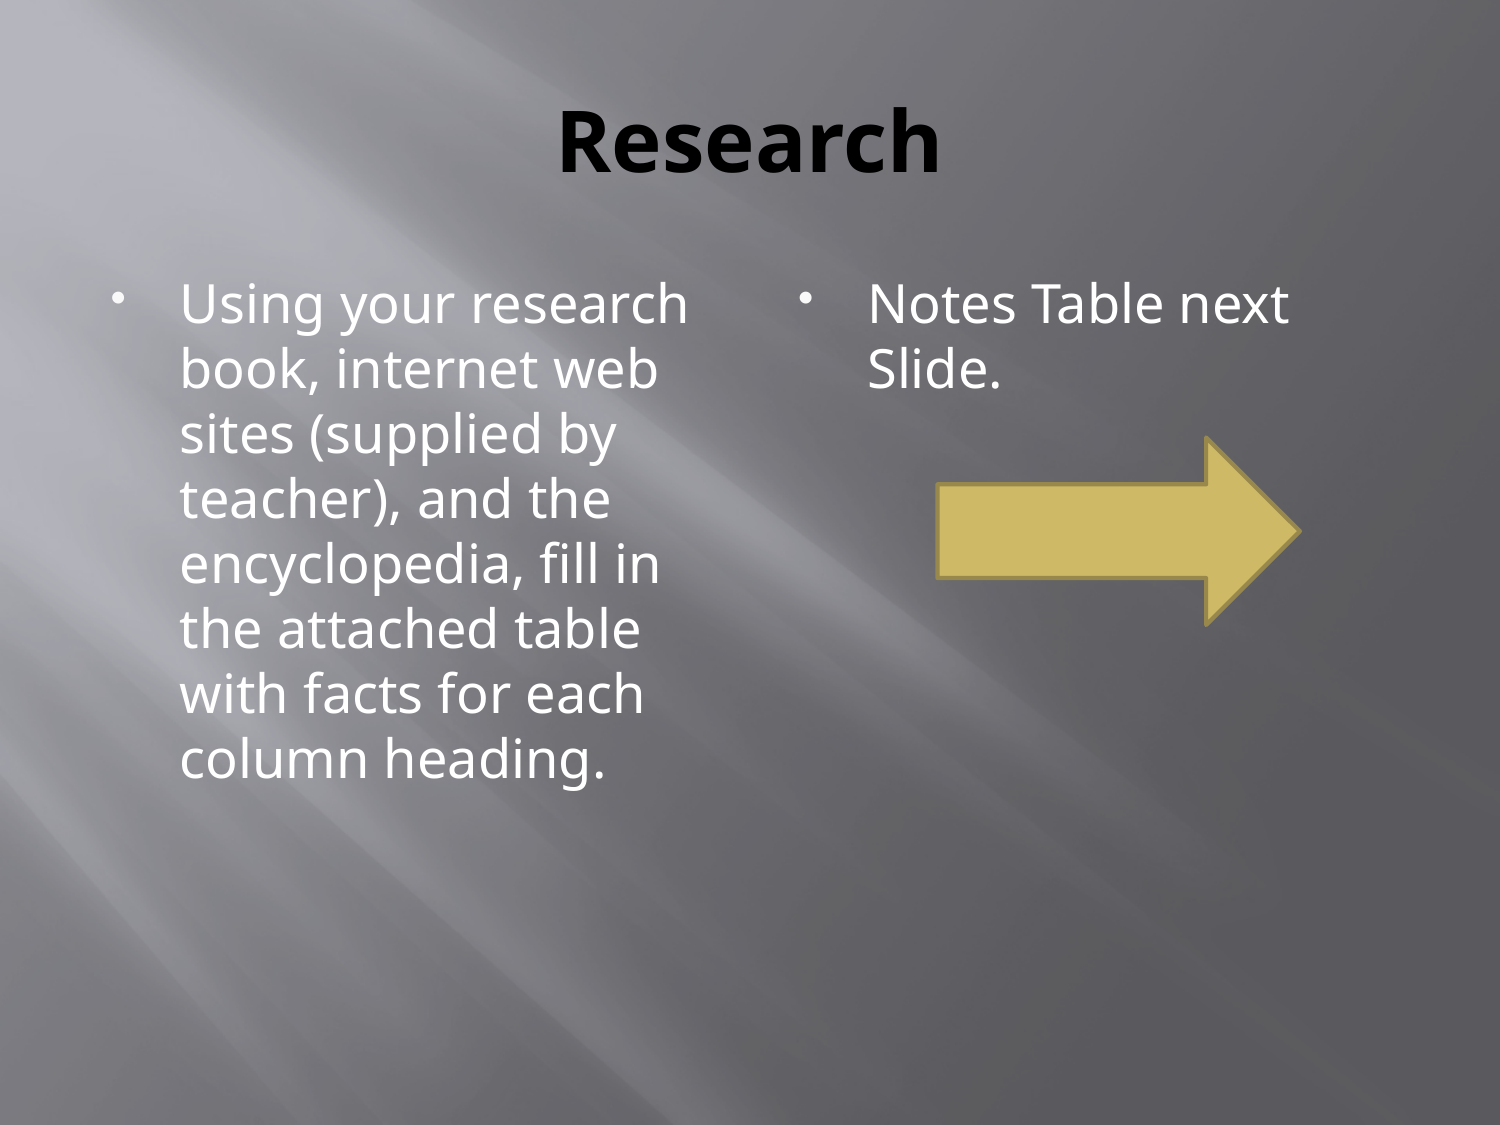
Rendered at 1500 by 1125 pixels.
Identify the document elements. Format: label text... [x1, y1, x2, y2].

title Research [75, 45, 1425, 233]
list Notes Table next Slide. [762, 262, 1425, 1005]
text_box [935, 435, 1303, 627]
list Using your research book, internet web sites (supplied by teacher), and the encyclopedia, fill in the attached table with facts for each column heading. [75, 262, 738, 1005]
